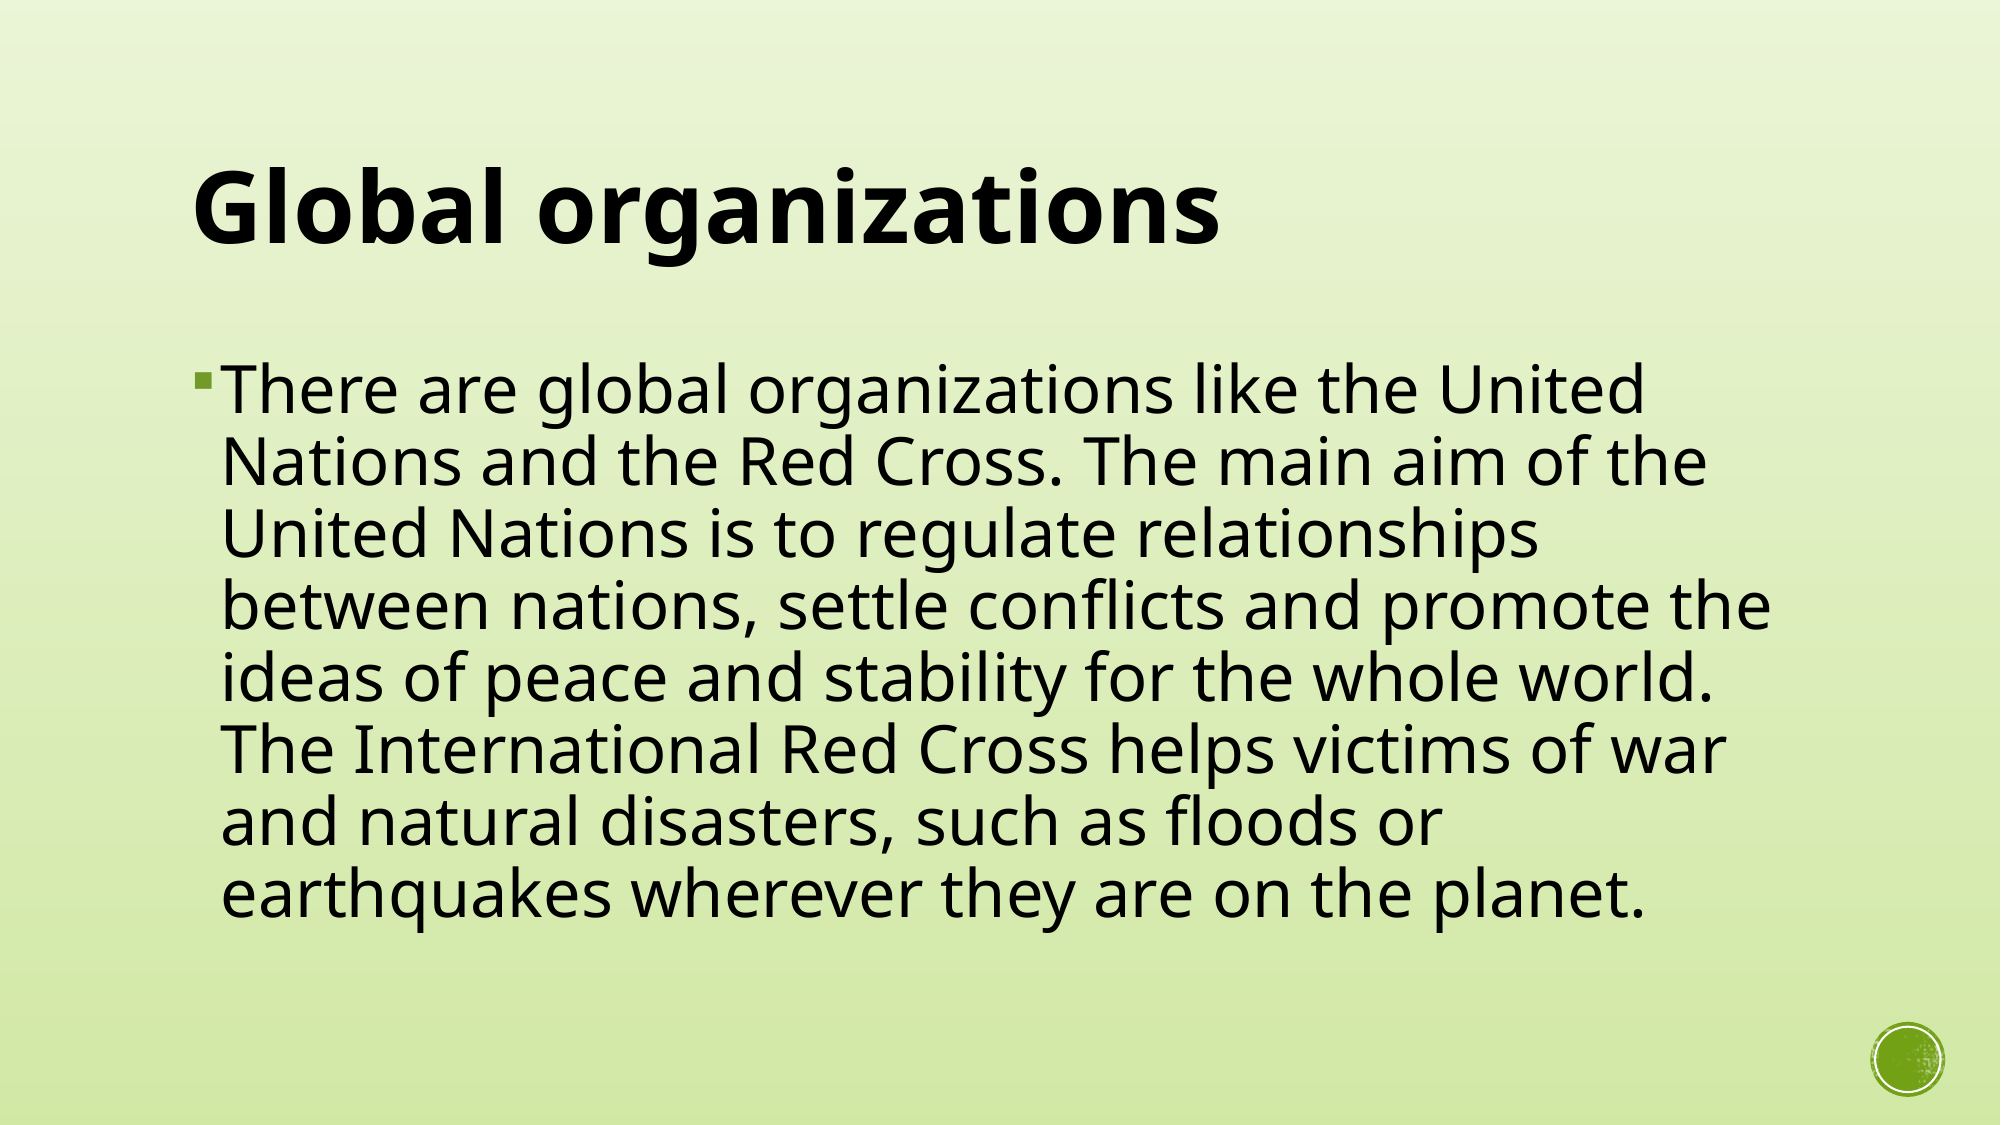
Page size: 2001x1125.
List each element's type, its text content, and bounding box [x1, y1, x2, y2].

title Global organizations [175, 79, 1826, 344]
list There are global organizations like the United Nations and the Red Cross. The main aim of the United Nations is to regulate relationships between nations, settle conflicts and promote the ideas of peace and stability for the whole world. The International Red Cross helps victims of war and natural disasters, such as floods or earthquakes wherever they are on the planet. [175, 348, 1826, 1013]
